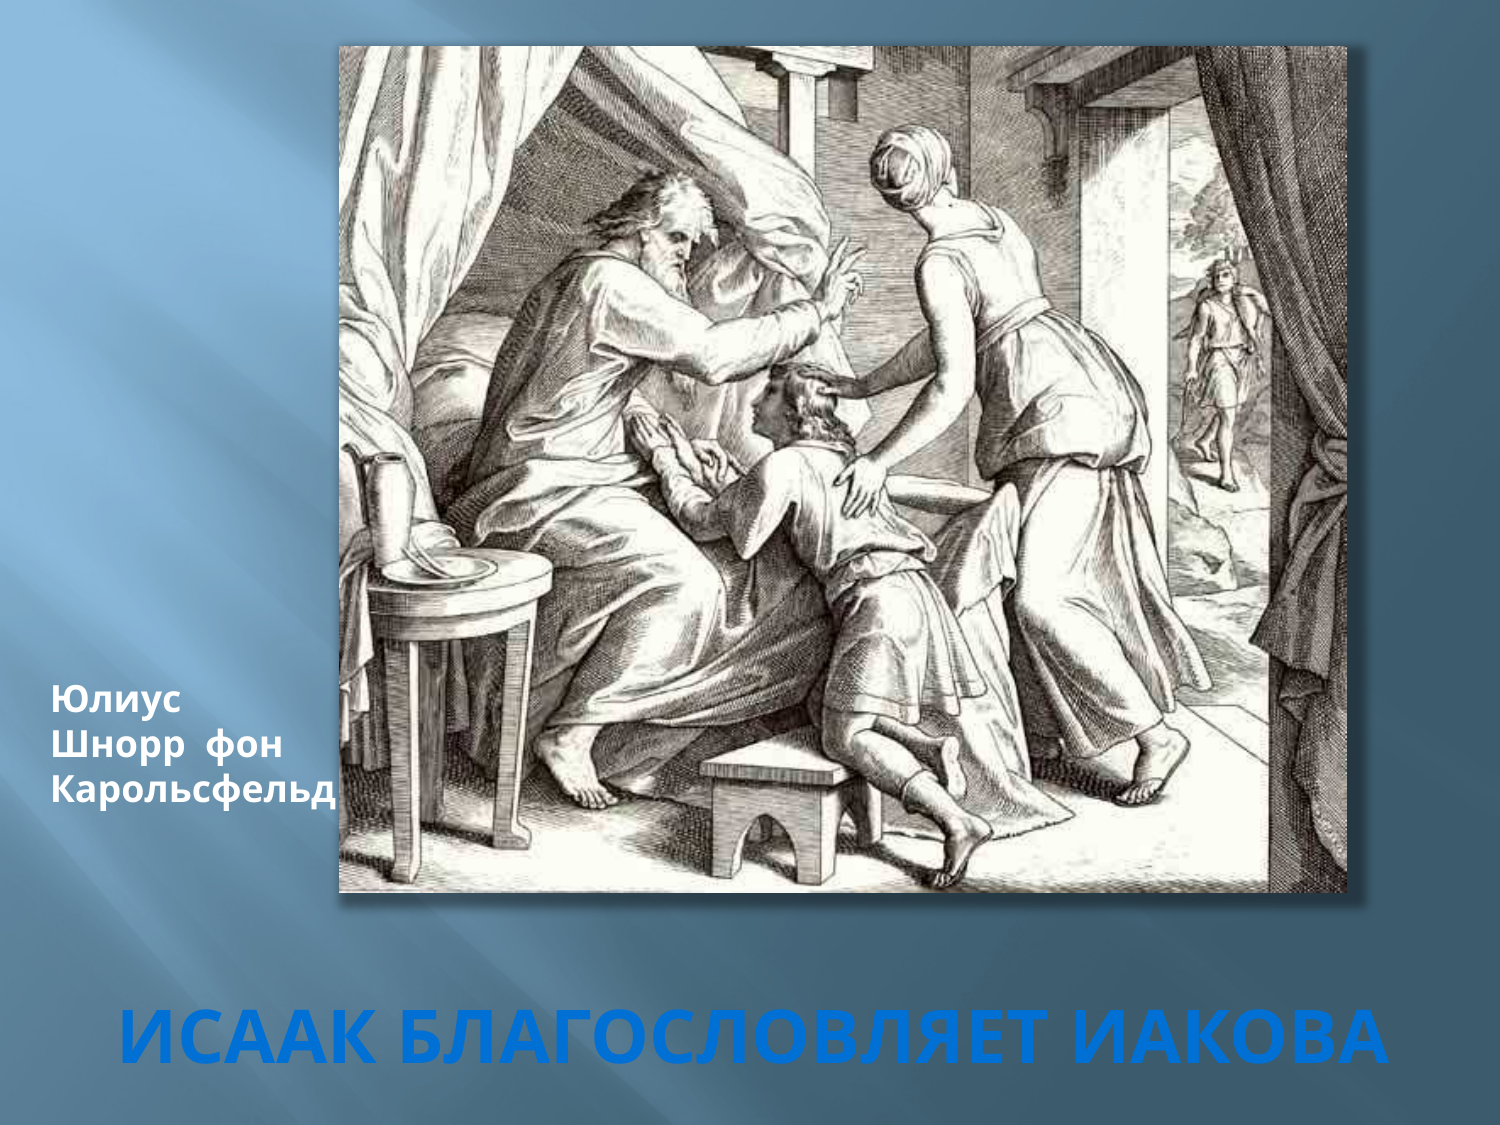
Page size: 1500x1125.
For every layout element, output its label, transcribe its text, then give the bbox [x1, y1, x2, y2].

title Исаак благословляет Иакова [70, 914, 1438, 1079]
text_box Юлиус Шнорр фон Карольсфельд [35, 667, 339, 818]
picture [339, 46, 1347, 893]
